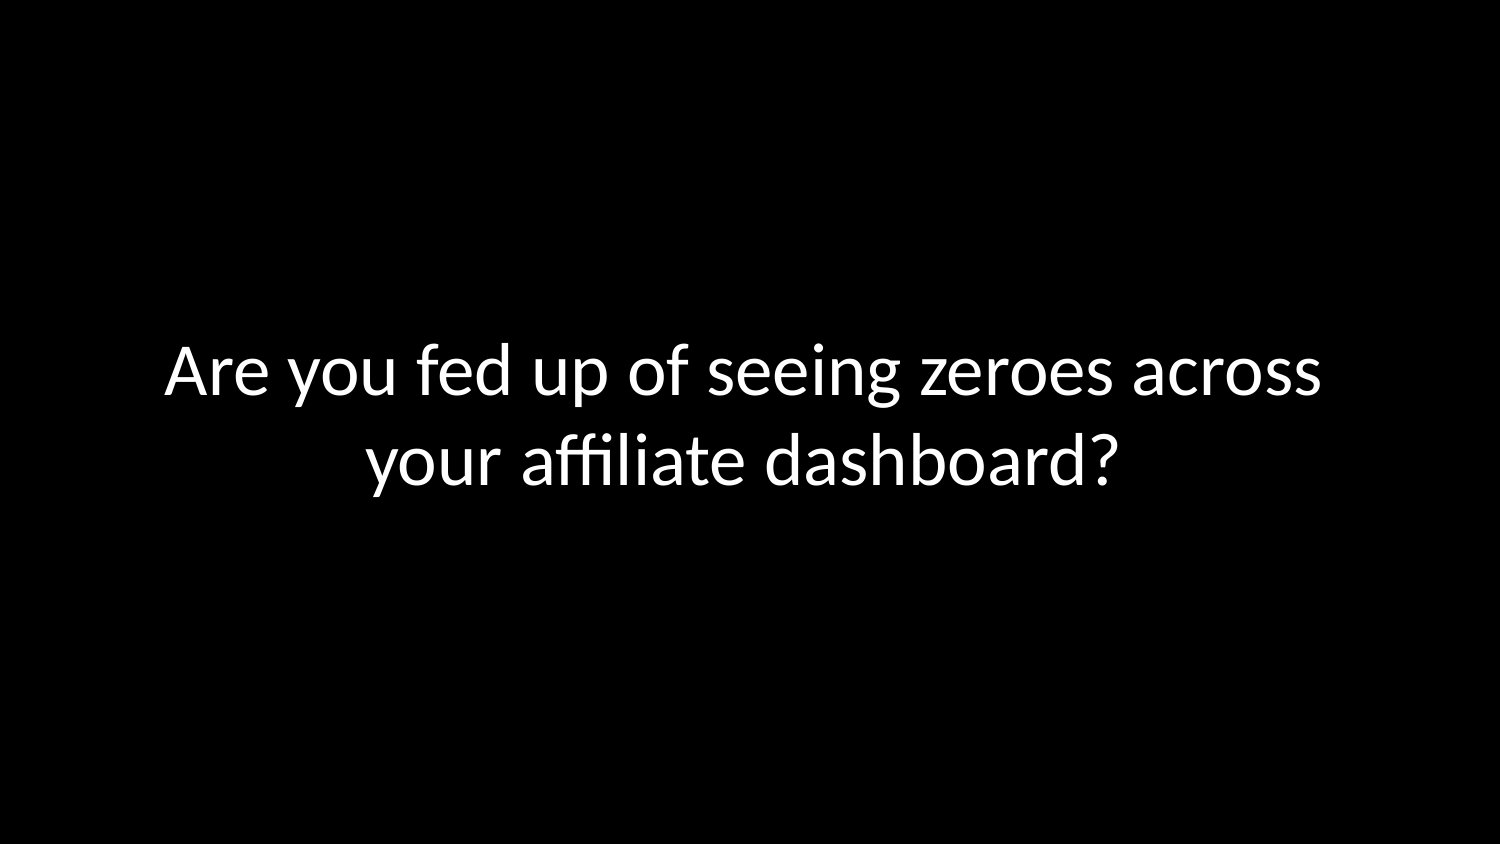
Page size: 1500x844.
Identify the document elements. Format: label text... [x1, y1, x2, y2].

title Are you fed up of seeing zeroes across your affiliate dashboard? [123, 185, 1365, 635]
